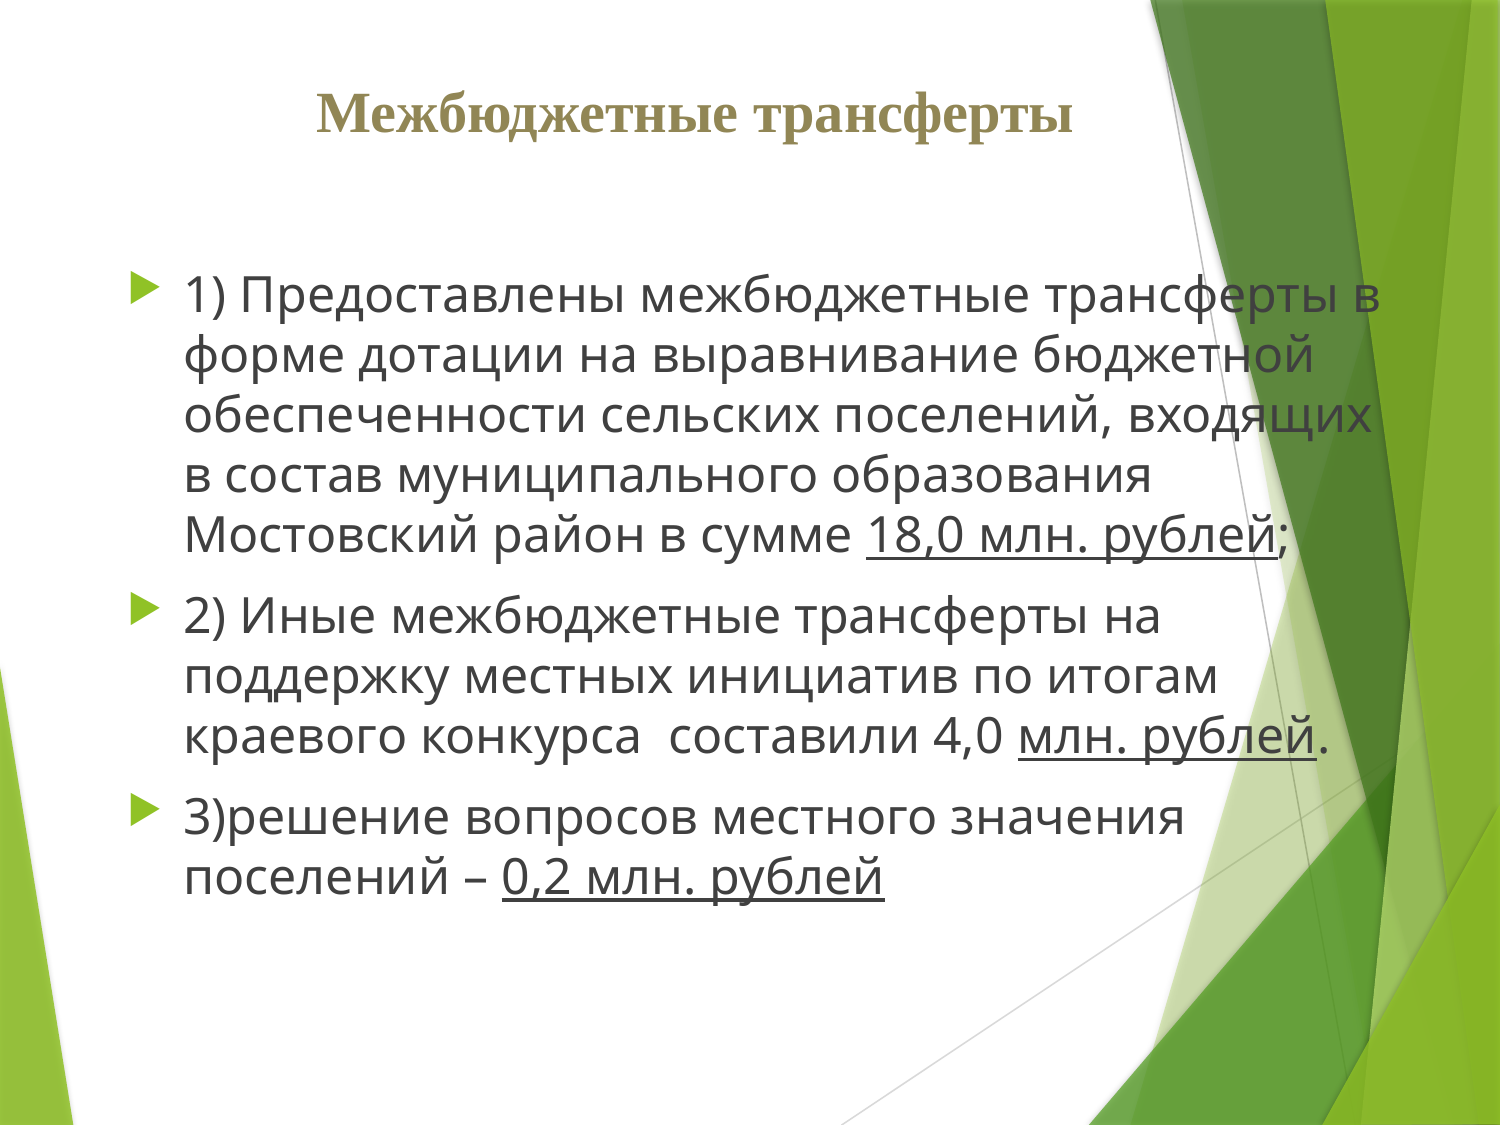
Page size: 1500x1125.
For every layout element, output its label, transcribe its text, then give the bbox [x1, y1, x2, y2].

list 1) Предоставлены межбюджетные трансферты в форме дотации на выравнивание бюджетной обеспеченности сельских поселений, входящих в состав муниципального образования Мостовский район в сумме 18,0 млн. рублей; 2) Иные межбюджетные трансферты на поддержку местных инициатив по итогам краевого конкурса составили 4,0 млн. рублей. 3)решение вопросов местного значения поселений – 0,2 млн. рублей [112, 255, 1400, 1059]
title Межбюджетные трансферты [53, 66, 1353, 197]
